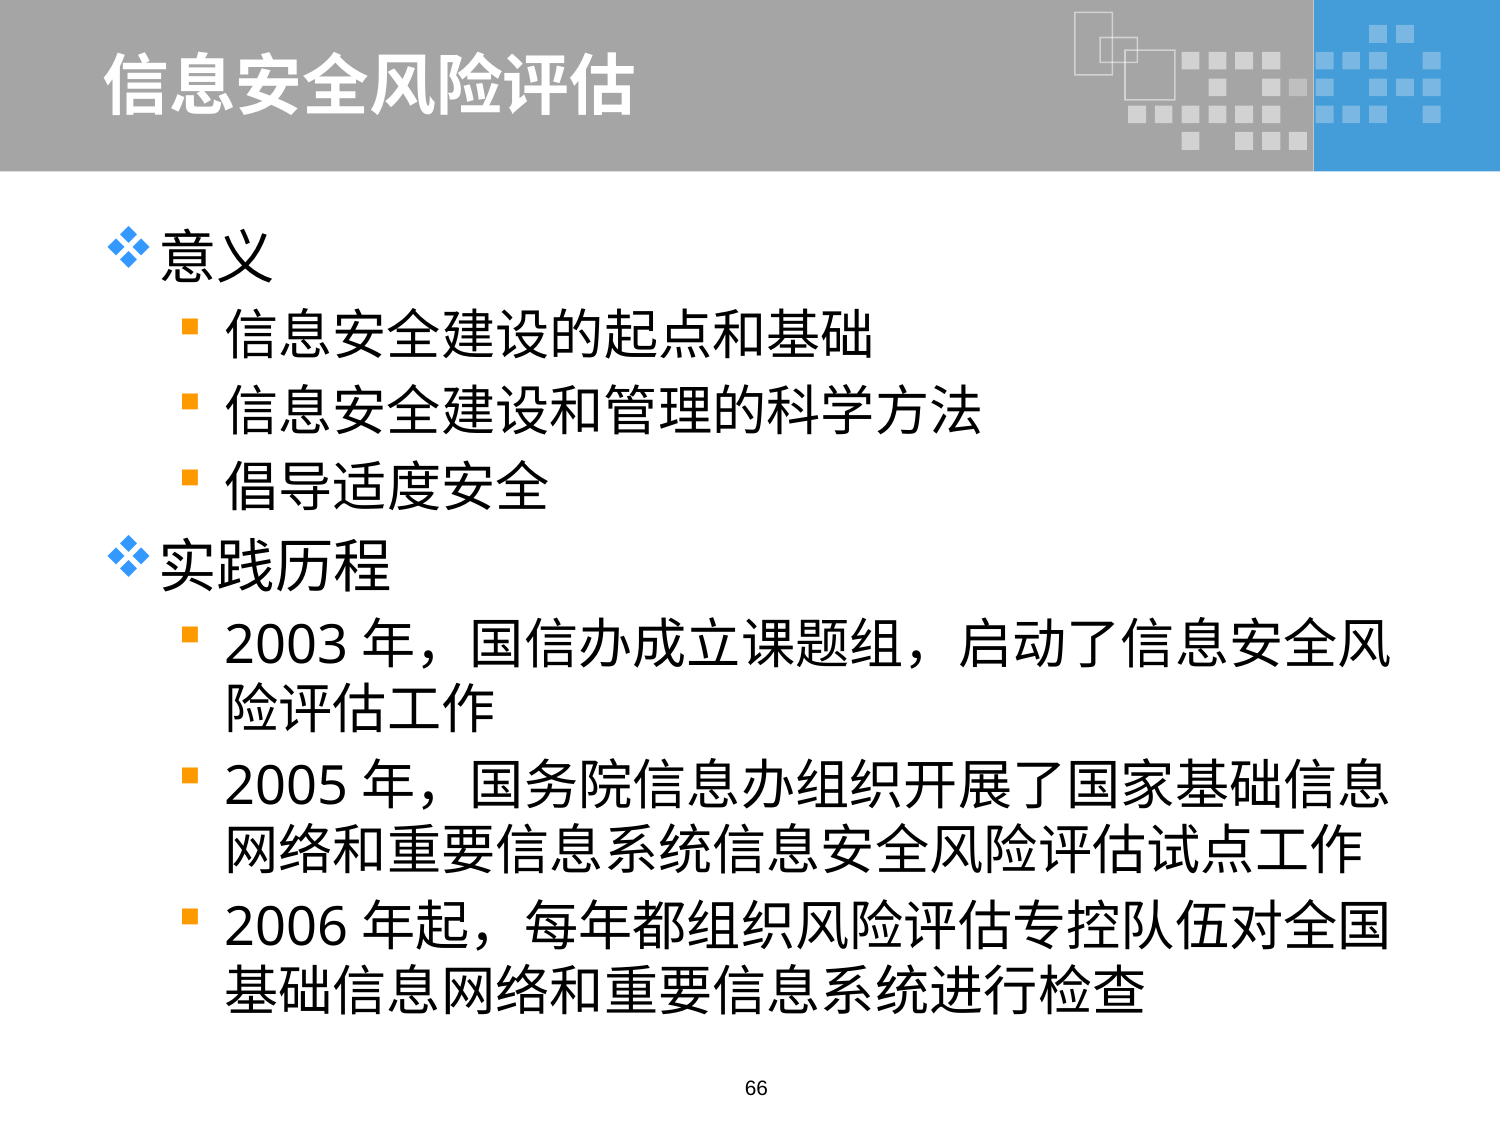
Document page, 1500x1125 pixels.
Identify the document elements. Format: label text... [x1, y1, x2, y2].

list 意义 信息安全建设的起点和基础 信息安全建设和管理的科学方法 倡导适度安全 实践历程 2003年，国信办成立课题组，启动了信息安全风险评估工作 2005年，国务院信息办组织开展了国家基础信息网络和重要信息系统信息安全风险评估试点工作 2006年起，每年都组织风险评估专控队伍对全国基础信息网络和重要信息系统进行检查 [87, 212, 1432, 1050]
slide_number 66 [687, 1066, 826, 1111]
title 信息安全风险评估 [87, 42, 1252, 123]
